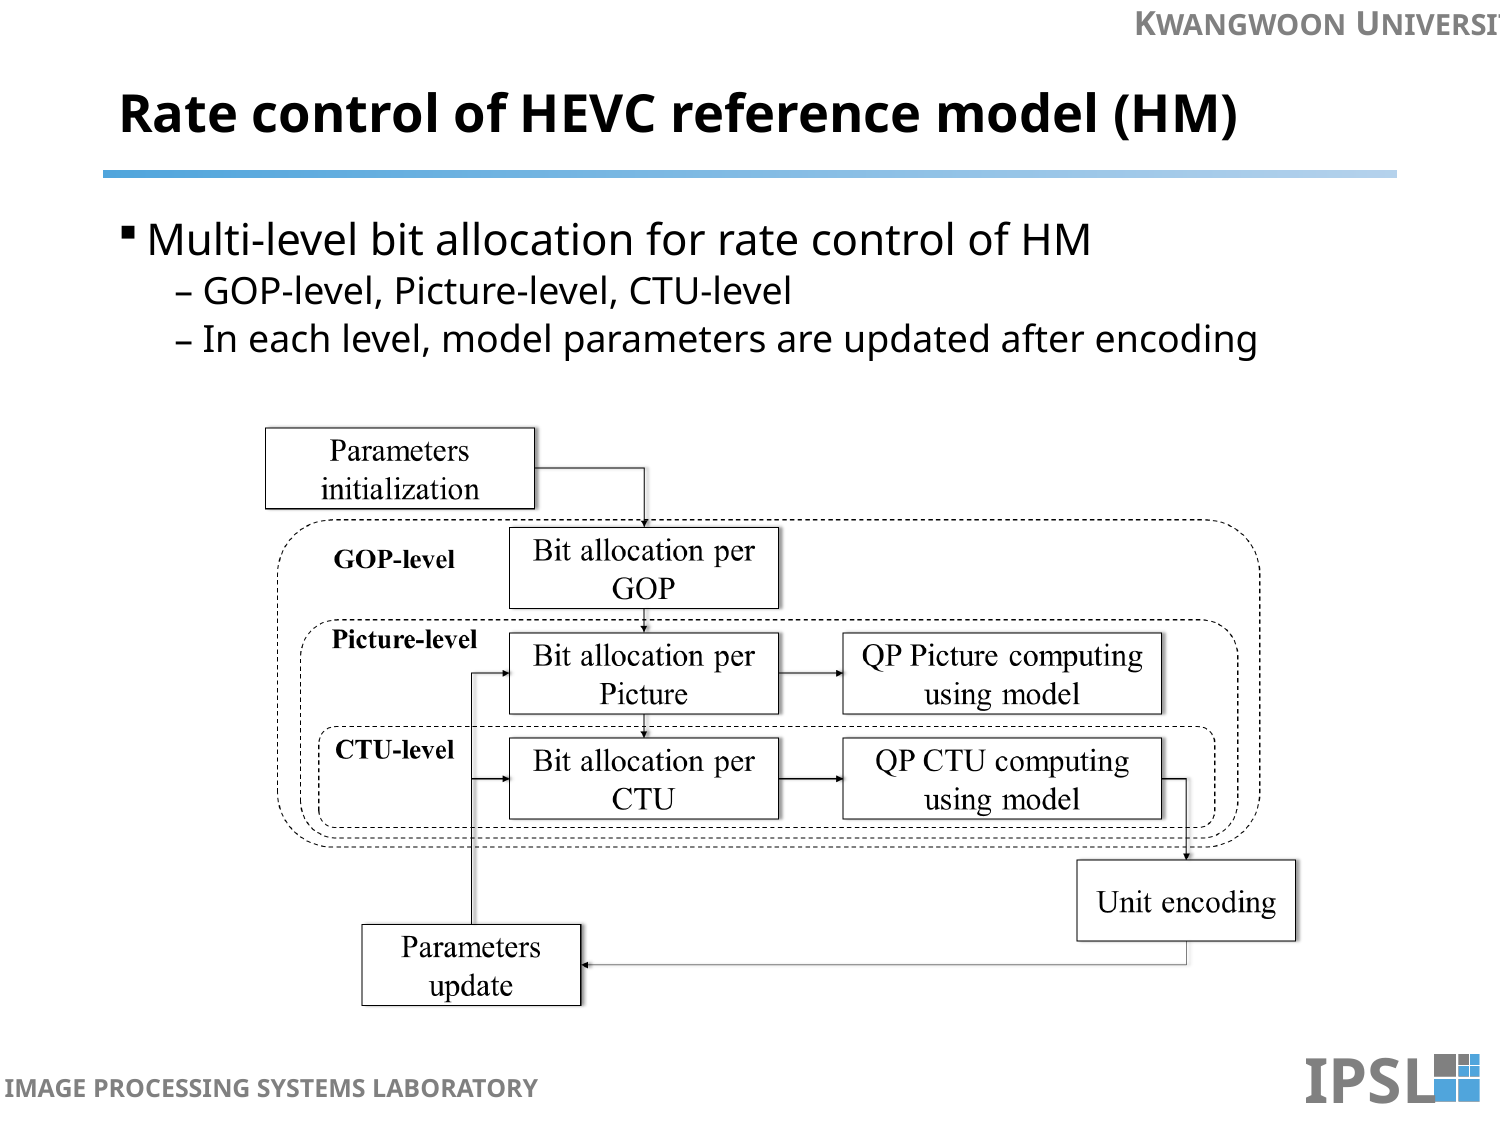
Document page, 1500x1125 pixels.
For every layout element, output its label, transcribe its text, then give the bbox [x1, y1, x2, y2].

list Multi-level bit allocation for rate control of HM GOP-level, Picture-level, CTU-level In each level, model parameters are updated after encoding [103, 209, 1397, 1014]
title Rate control of HEVC reference model (HM) [103, 59, 1397, 171]
picture [1430, 1050, 1480, 1108]
picture [263, 415, 1304, 1027]
